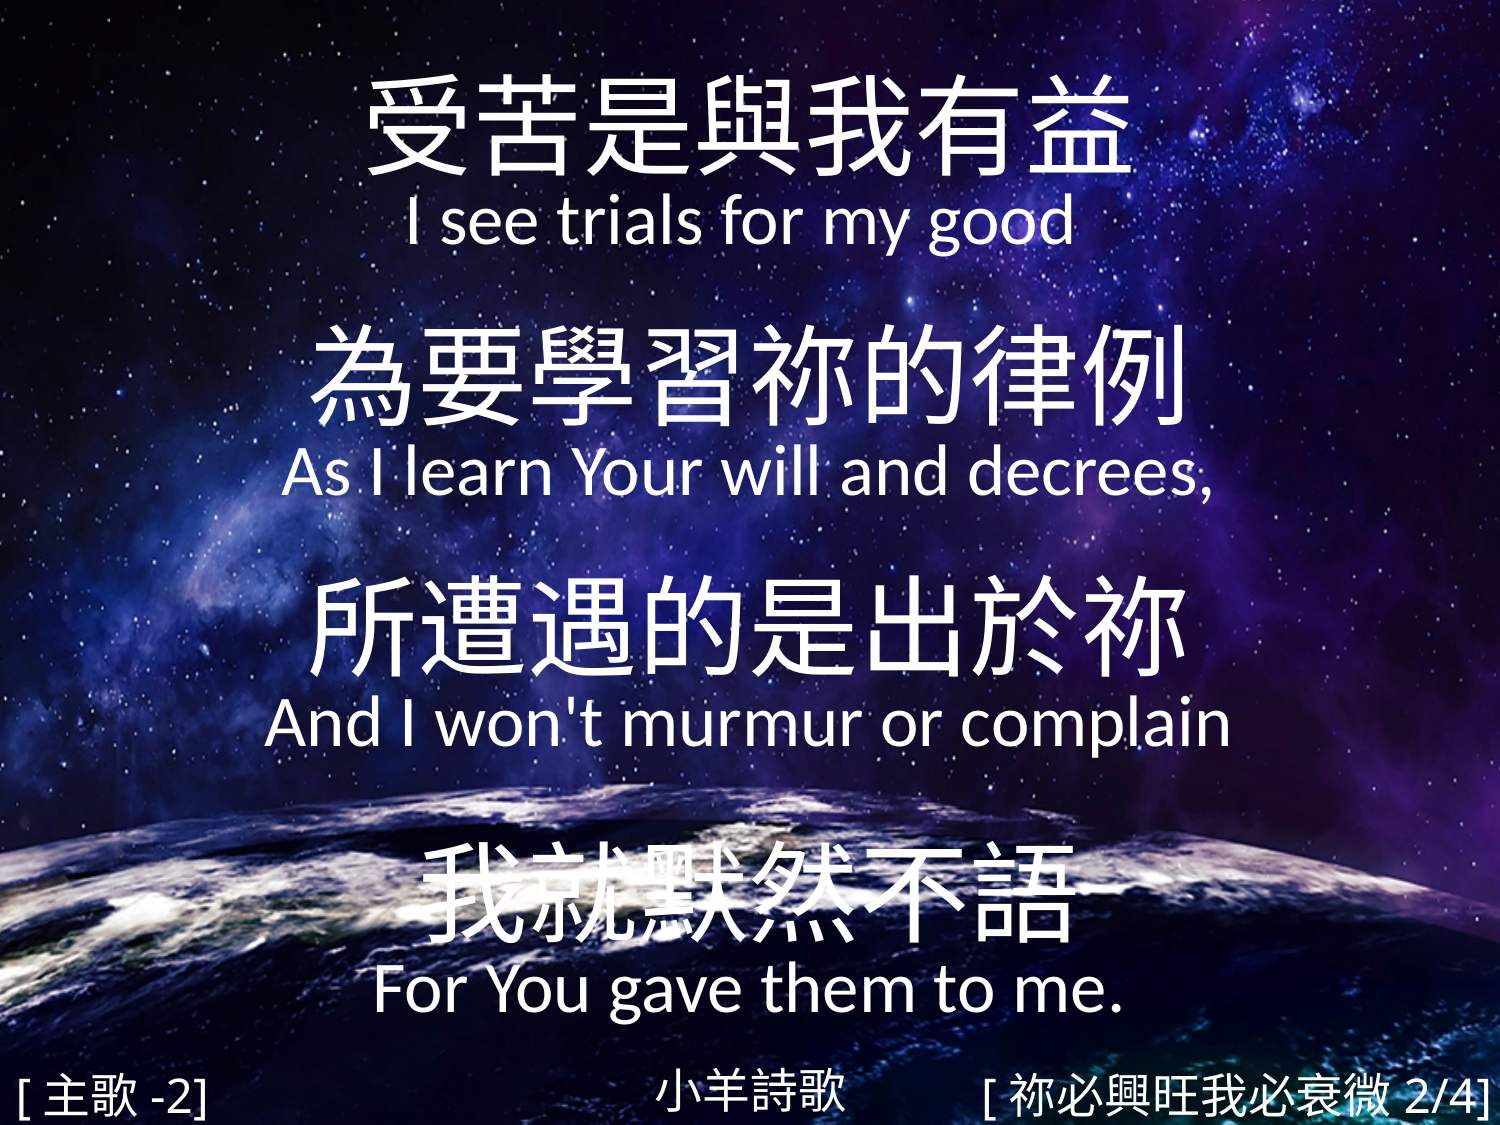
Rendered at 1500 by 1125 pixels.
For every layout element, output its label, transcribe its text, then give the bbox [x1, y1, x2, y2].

text_box 受苦是與我有益 I see trials for my good 為要學習祢的律例 As I learn Your will and decrees, 所遭遇的是出於祢 And I won't murmur or complain 我就默然不語 For You gave them to me. [0, 0, 1500, 706]
text_box [祢必興旺我必衰微2/4] [868, 1058, 1500, 1125]
picture [0, 706, 1500, 1053]
text_box [主歌-2] [0, 1058, 271, 1125]
title [0, 706, 1494, 710]
subtitle 小羊詩歌 [0, 1053, 1500, 1125]
